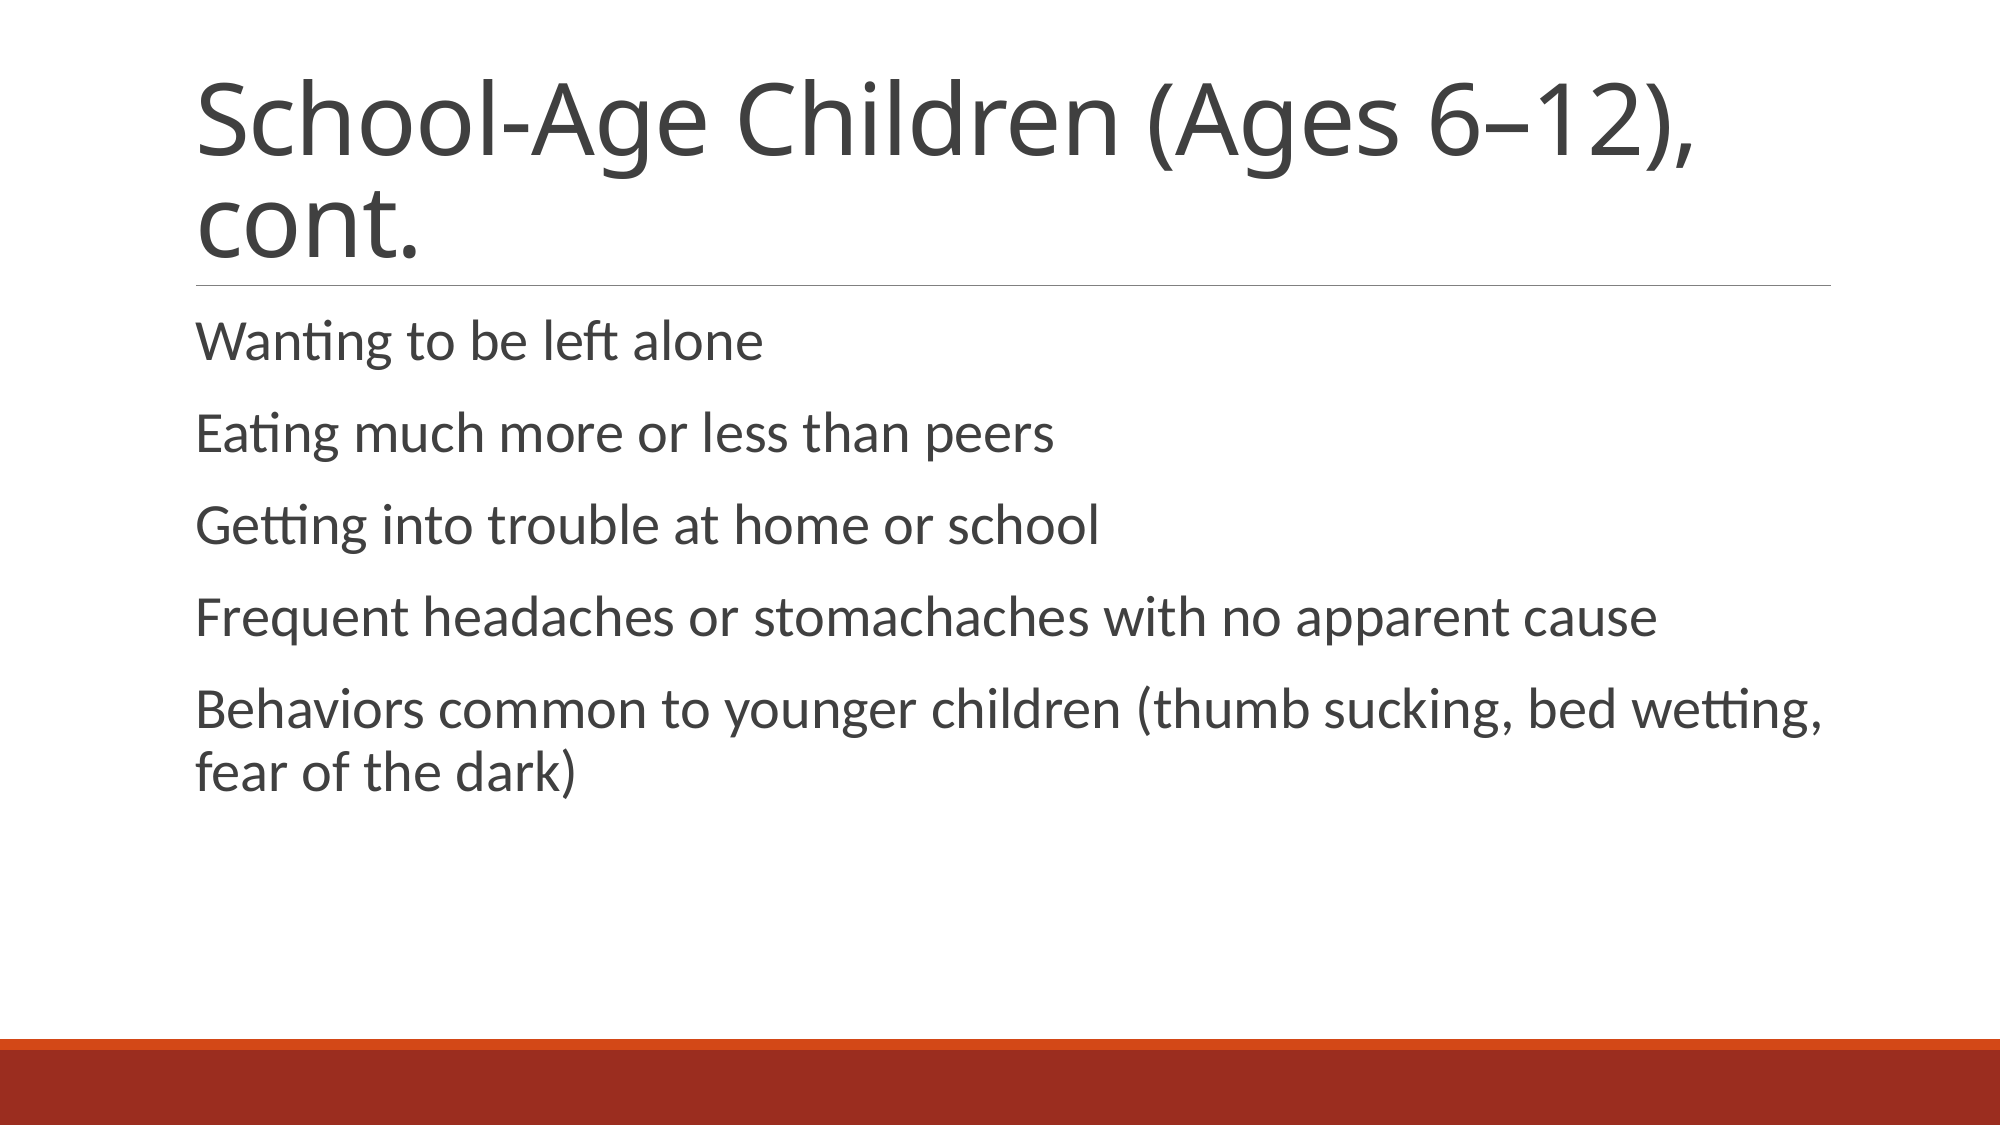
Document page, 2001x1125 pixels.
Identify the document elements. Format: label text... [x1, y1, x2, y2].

list Wanting to be left alone Eating much more or less than peers Getting into trouble at home or school Frequent headaches or stomachaches with no apparent cause Behaviors common to younger children (thumb sucking, bed wetting, fear of the dark) [180, 302, 1830, 963]
title School-Age Children (Ages 6–12), cont. [180, 47, 1830, 285]
